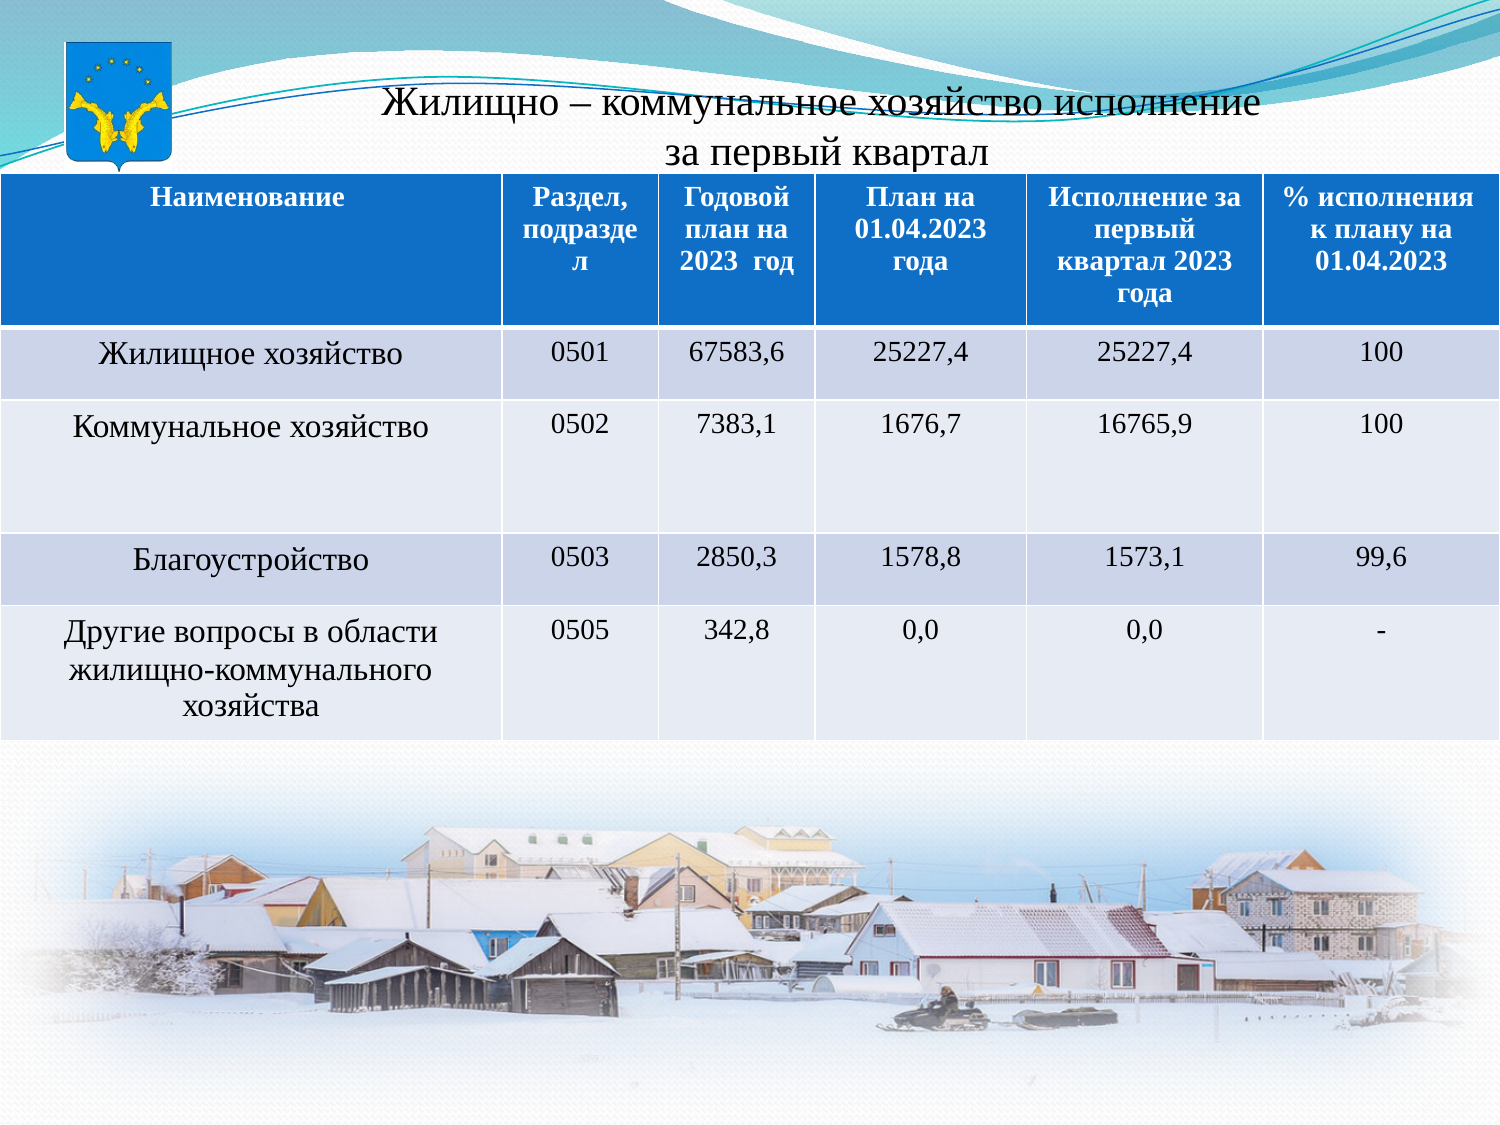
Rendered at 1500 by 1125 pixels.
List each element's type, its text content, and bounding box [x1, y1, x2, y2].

table_cell Другие вопросы в области жилищно-коммунального хозяйства [1, 606, 501, 739]
table_cell 2850,3 [659, 534, 814, 605]
table_header Исполнение за первый квартал 2023 года [1027, 174, 1262, 325]
table_cell Жилищное хозяйство [1, 330, 501, 399]
table_cell 0501 [503, 330, 658, 399]
table_cell 342,8 [659, 606, 814, 739]
table_cell 1676,7 [816, 401, 1026, 532]
table_cell 100 [1264, 401, 1499, 532]
table_cell - [1264, 606, 1499, 739]
table_cell 67583,6 [659, 330, 814, 399]
table_cell 1578,8 [816, 534, 1026, 605]
table_header План на 01.04.2023 года [816, 174, 1026, 325]
table_cell Коммунальное хозяйство [1, 401, 501, 532]
text_box Жилищно – коммунальное хозяйство исполнение за первый квартал [206, 66, 1447, 172]
table_cell 100 [1264, 330, 1499, 399]
table_cell 99,6 [1264, 534, 1499, 605]
table_cell 25227,4 [816, 330, 1026, 399]
picture [64, 42, 172, 173]
table_cell 25227,4 [1027, 330, 1262, 399]
picture [0, 739, 1500, 1125]
table_cell 0,0 [1027, 606, 1262, 739]
table_header Раздел, подраздел [503, 174, 658, 325]
table_cell 1573,1 [1027, 534, 1262, 605]
table_header % исполнения к плану на 01.04.2023 [1264, 174, 1499, 325]
table_cell 7383,1 [659, 401, 814, 532]
table_header Годовой план на 2023 год [659, 174, 814, 325]
table_cell 16765,9 [1027, 401, 1262, 532]
table_header Наименование [1, 174, 501, 325]
table_cell 0,0 [816, 606, 1026, 739]
table_cell 0505 [503, 606, 658, 739]
table_cell 0502 [503, 401, 658, 532]
table_header План на 01.04.2023 года [59, 174, 176, 184]
table_cell Благоустройство [1, 534, 501, 605]
table_cell 0503 [503, 534, 658, 605]
